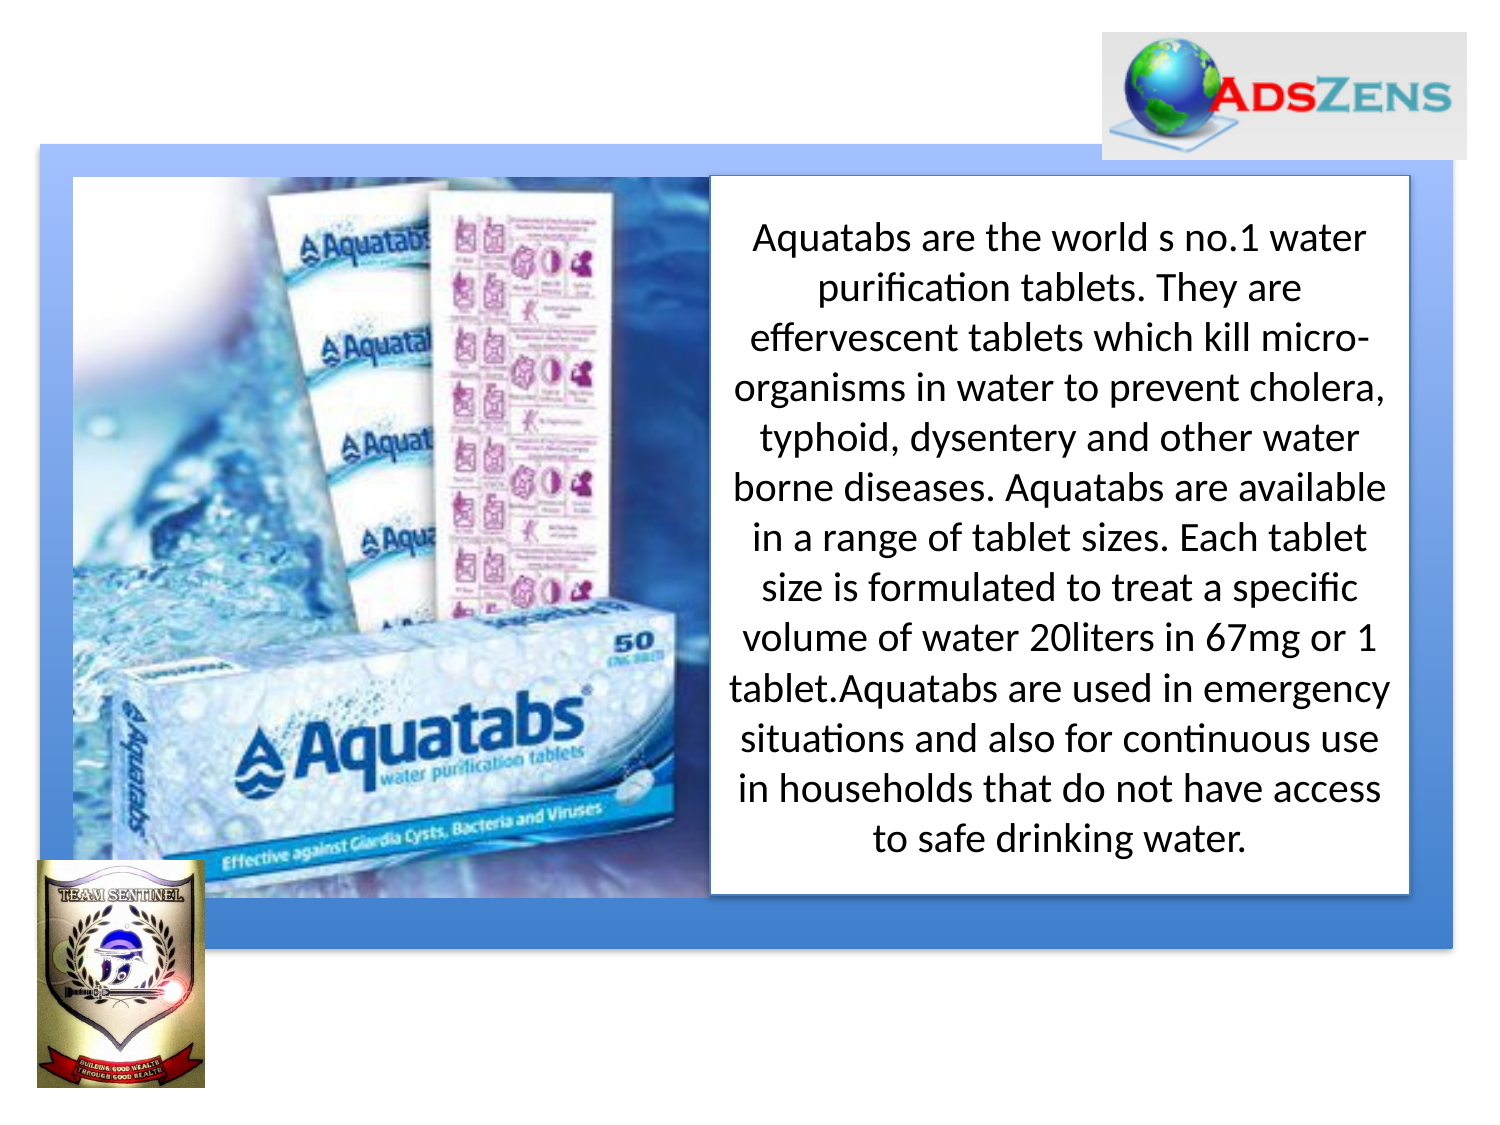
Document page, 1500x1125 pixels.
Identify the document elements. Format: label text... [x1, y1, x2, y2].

picture [37, 177, 711, 1089]
text_box Aquatabs are the world s no.1 water purification tablets. They are effervescent tablets which kill micro- organisms in water to prevent cholera, typhoid, dysentery and other water borne diseases. Aquatabs are available in a range of tablet sizes. Each tablet size is formulated to treat a specific volume of water 20liters in 67mg or 1 tablet.Aquatabs are used in emergency situations and also for continuous use in households that do not have access to safe drinking water. [709, 175, 1411, 896]
picture [1101, 32, 1467, 160]
text_box [40, 144, 1453, 949]
